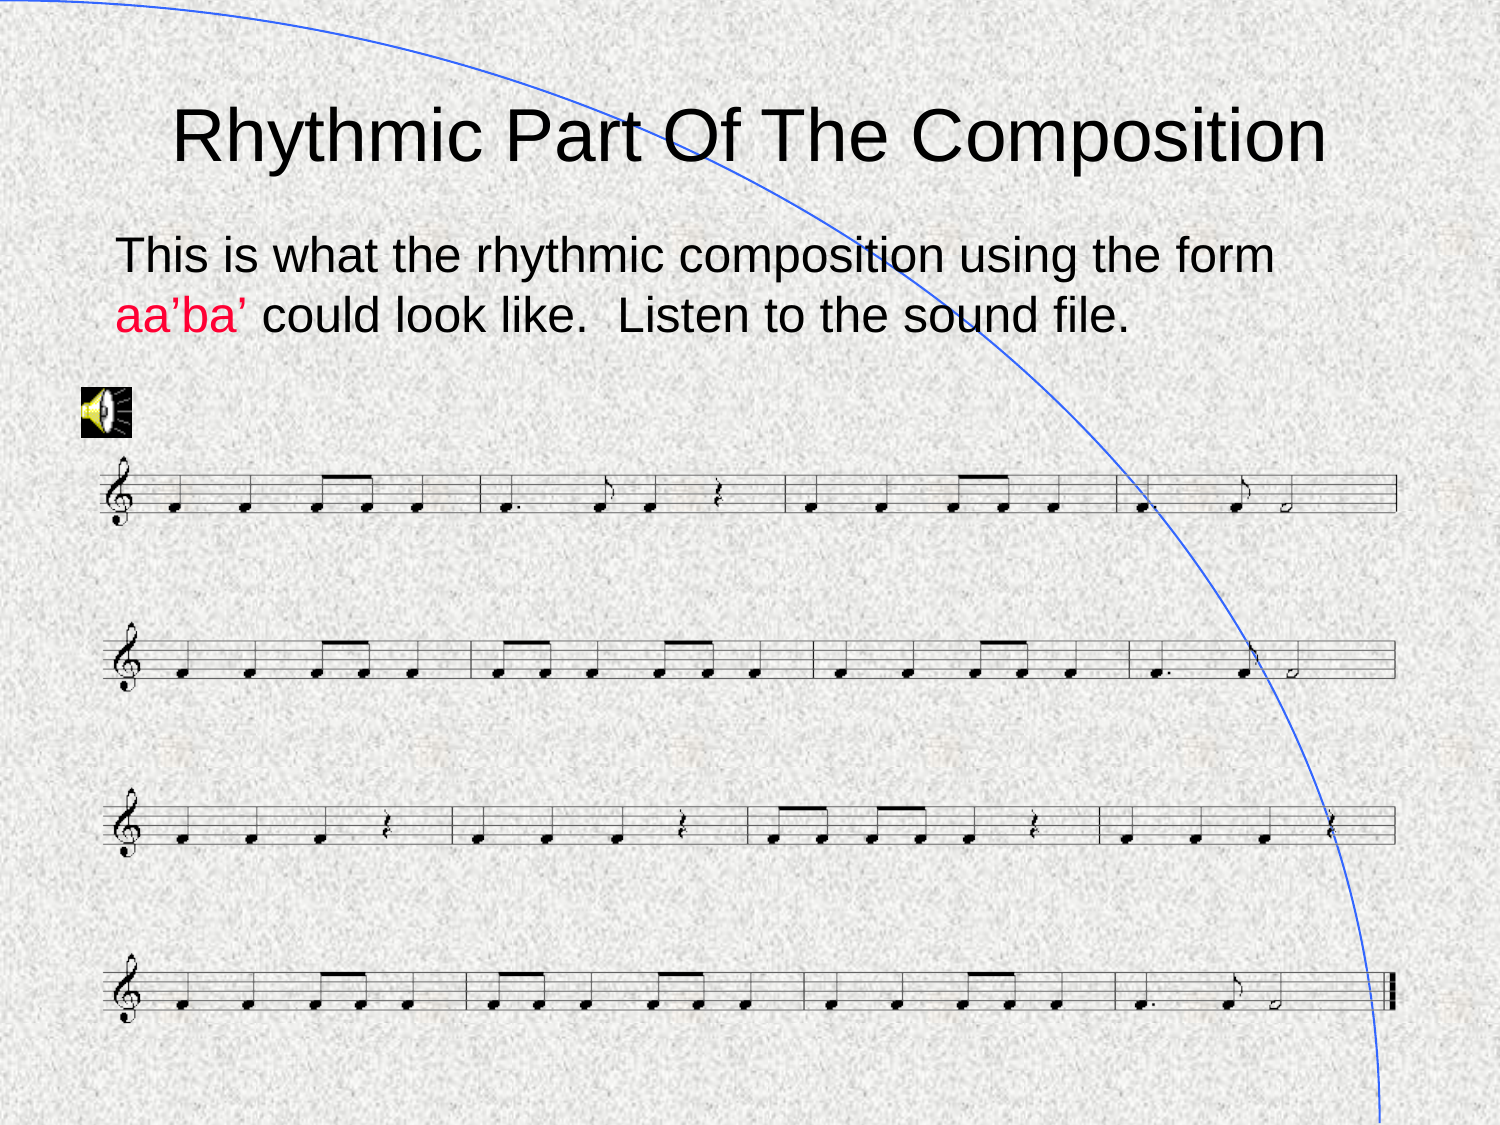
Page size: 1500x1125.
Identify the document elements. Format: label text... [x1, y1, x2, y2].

text_box This is what the rhythmic composition using the form aa’ba’ could look like. Listen to the sound file. [99, 215, 1425, 351]
picture [0, 0, 1500, 1125]
title Rhythmic Part Of The Composition [112, 62, 1388, 201]
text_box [74, 387, 138, 485]
